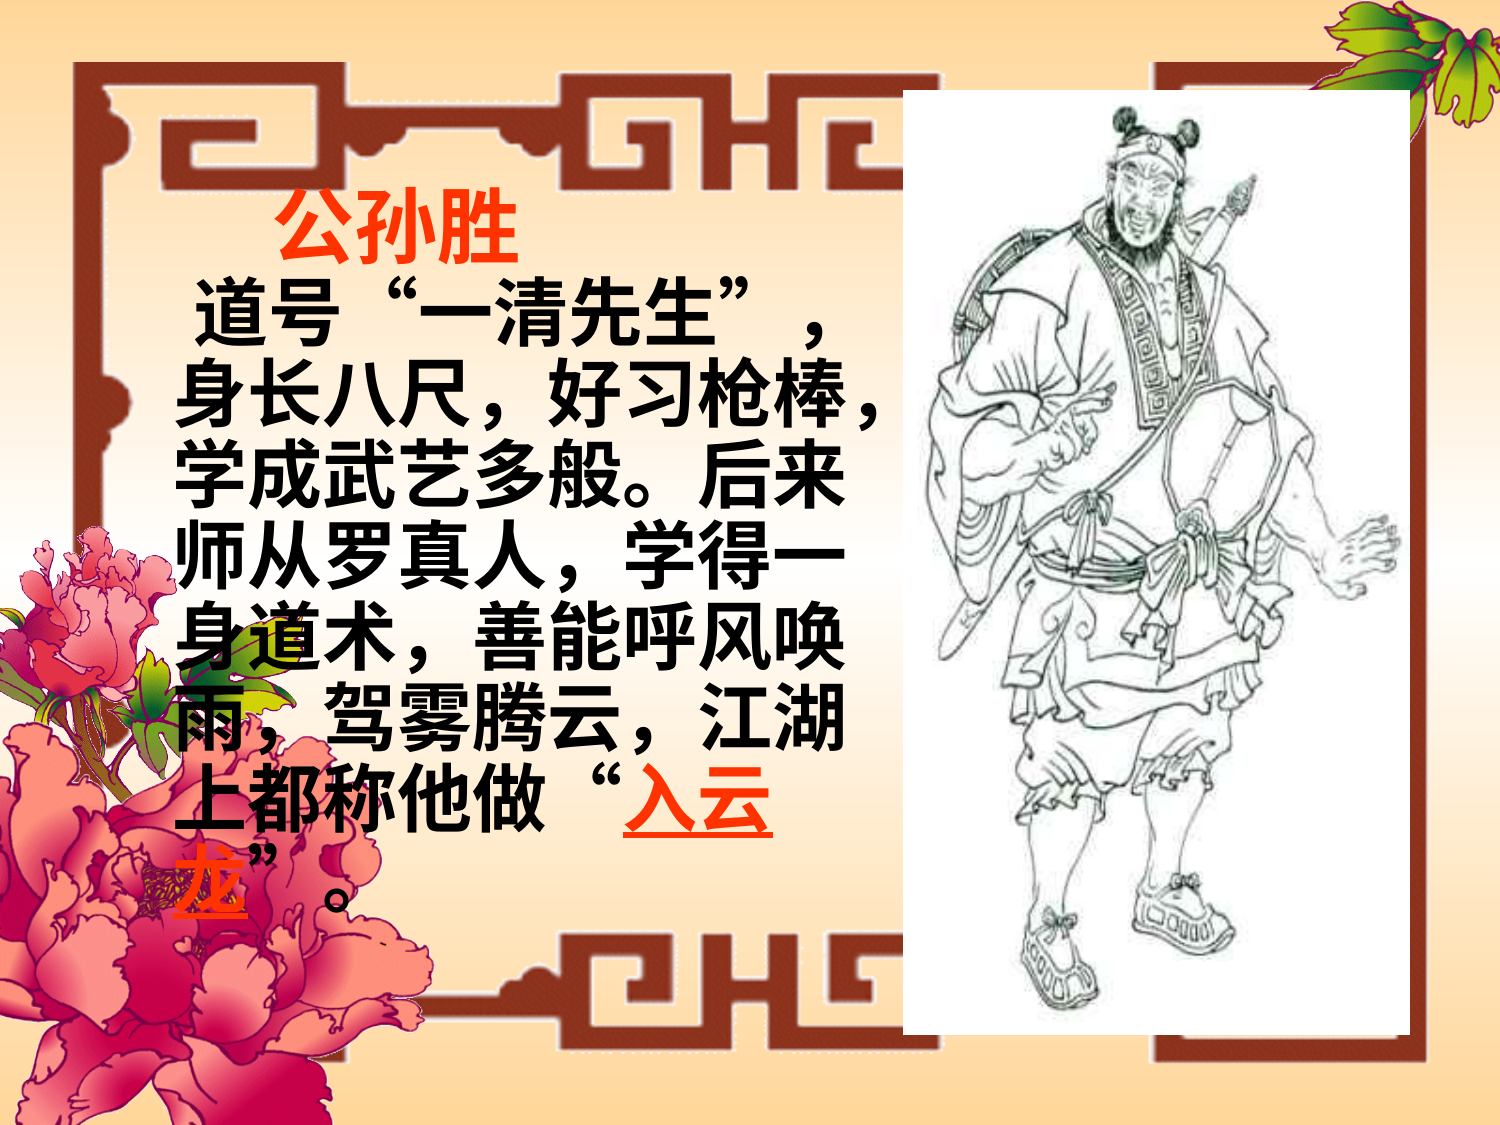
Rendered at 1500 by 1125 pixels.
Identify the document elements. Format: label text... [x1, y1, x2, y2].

title 公孙胜 [112, 160, 680, 268]
slide_number [1074, 1043, 1388, 1100]
picture [0, 0, 1500, 1125]
list 道号“一清先生”，身长八尺，好习枪棒，学成武艺多般。后来师从罗真人，学得一身道术，善能呼风唤雨，驾雾腾云，江湖上都称他做“入云龙”。 [101, 268, 898, 1026]
